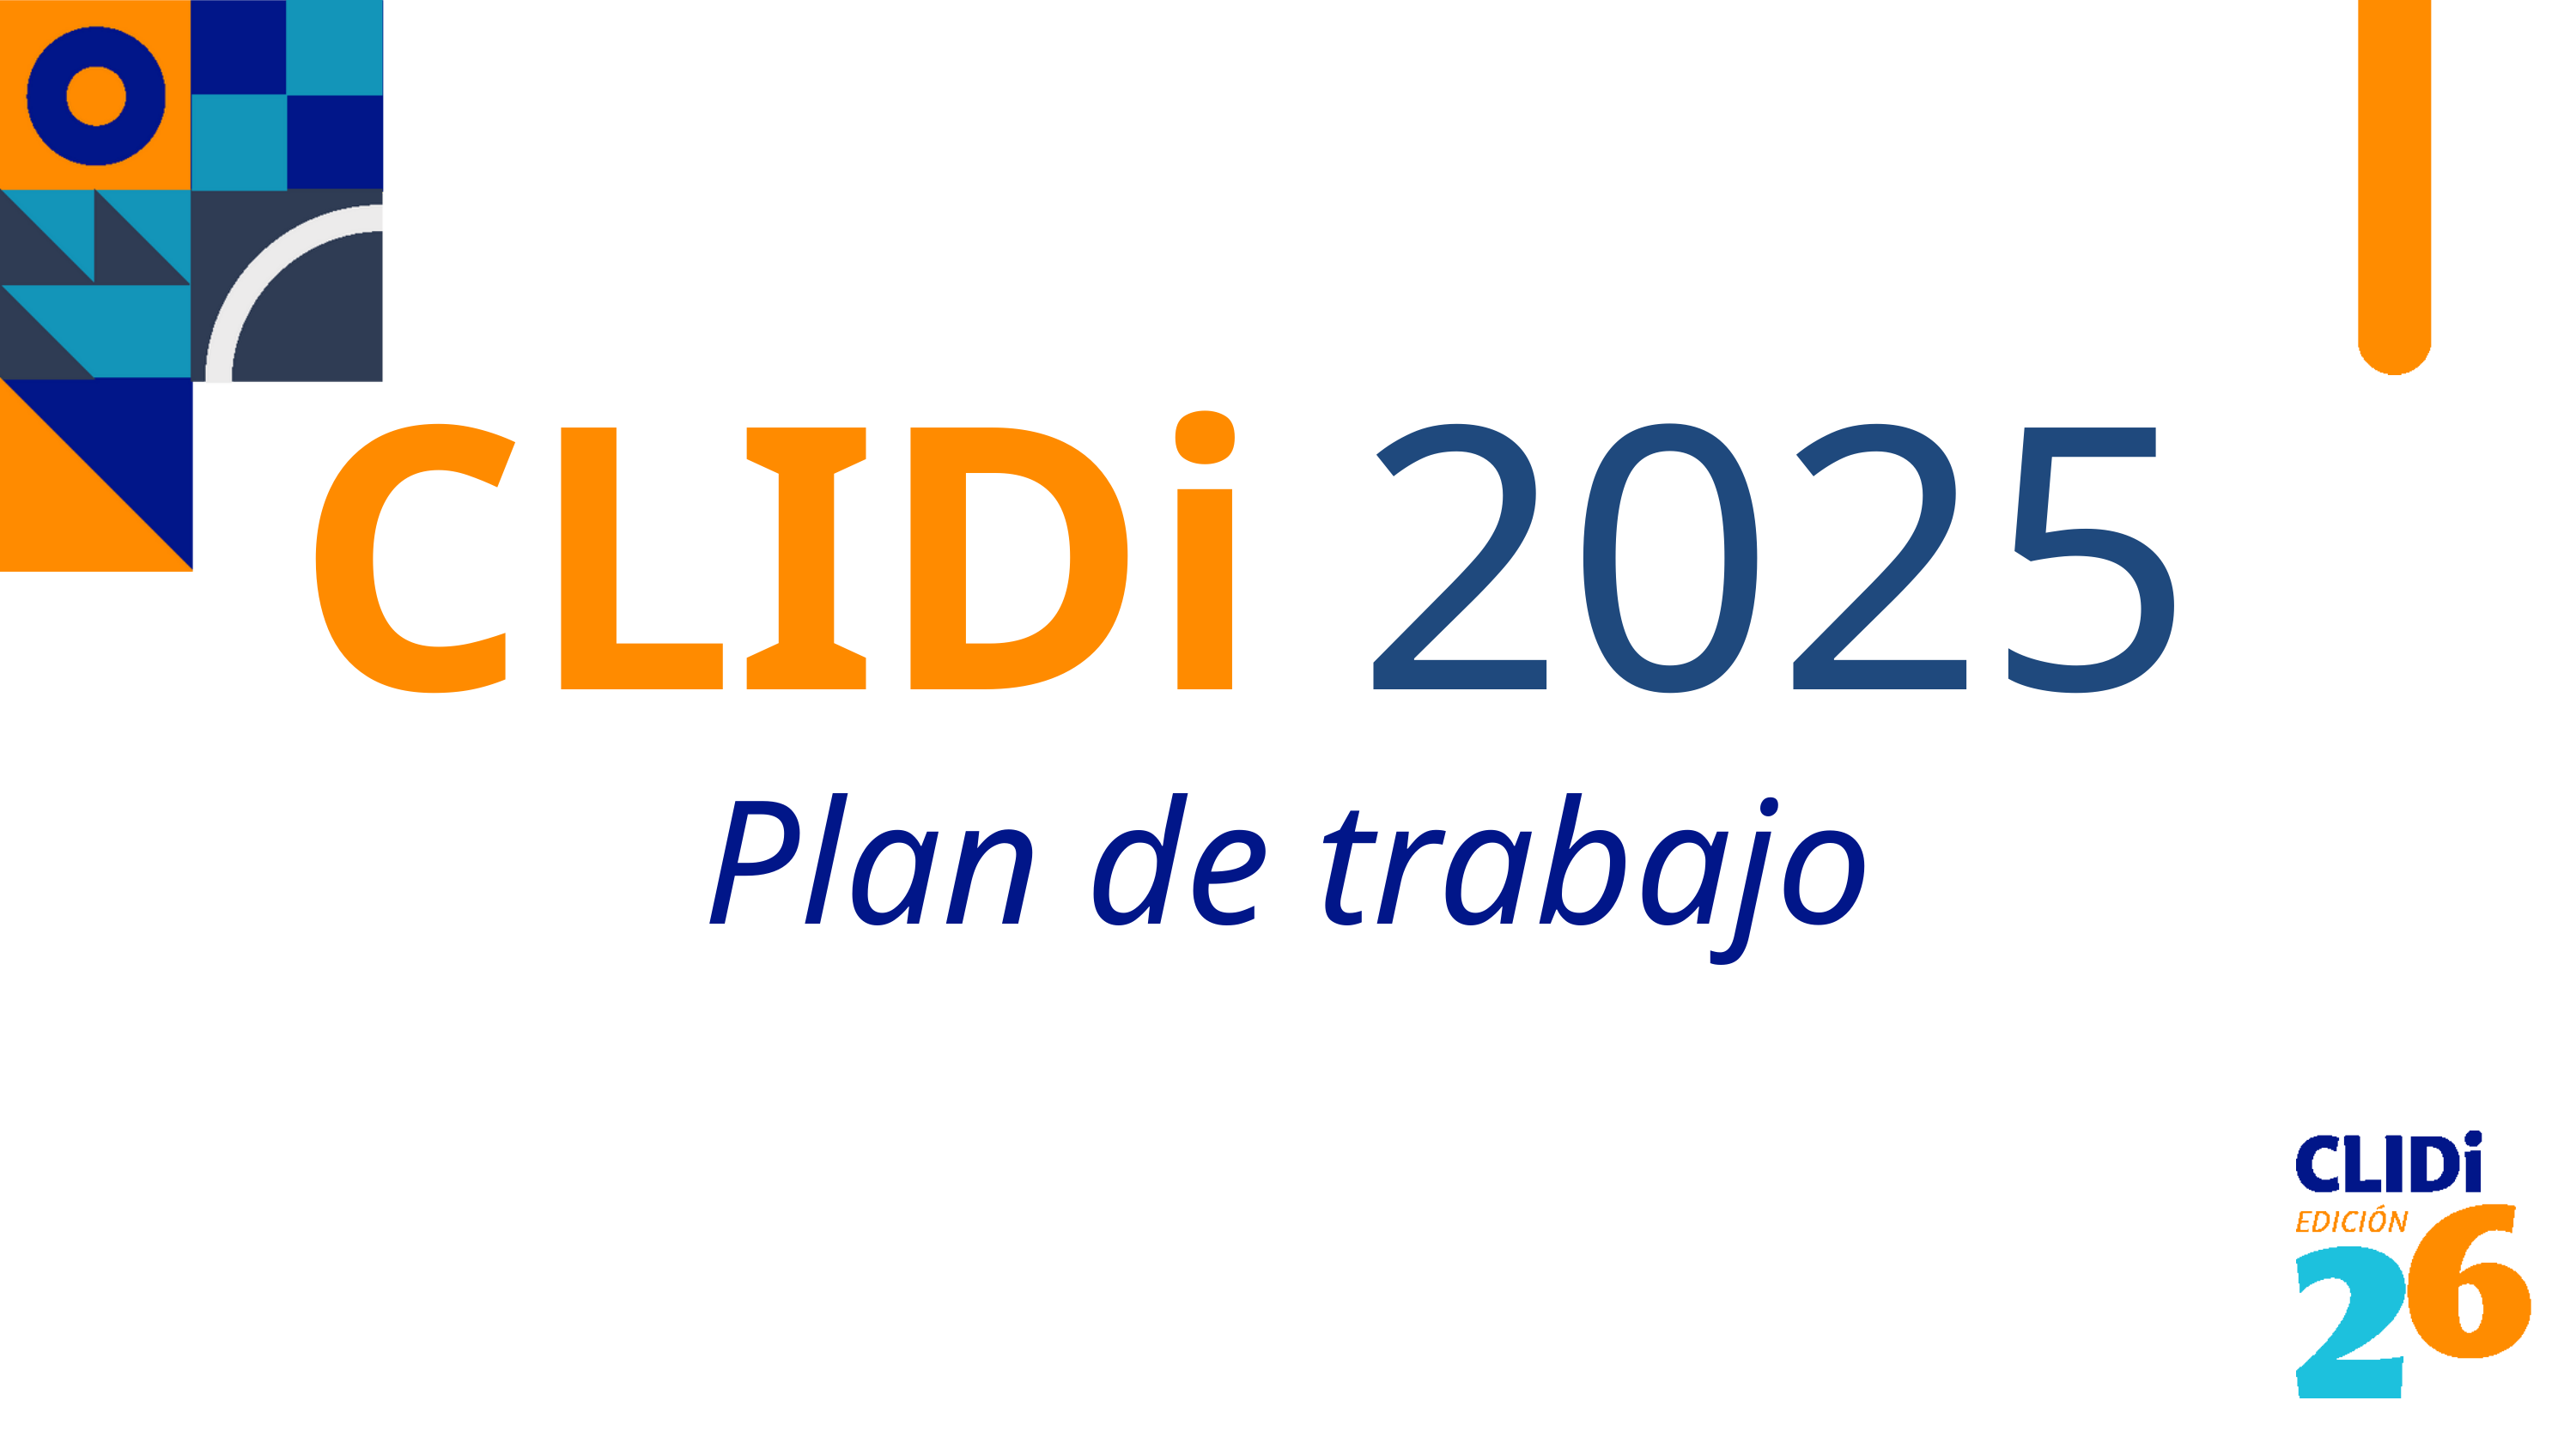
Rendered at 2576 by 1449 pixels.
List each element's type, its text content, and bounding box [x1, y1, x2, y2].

text_box [0, 0, 384, 572]
text_box Plan de trabajo [628, 746, 1948, 966]
text_box [2358, 0, 2432, 375]
text_box [2296, 1131, 2531, 1398]
text_box CLIDi 2025 [193, 316, 2297, 769]
